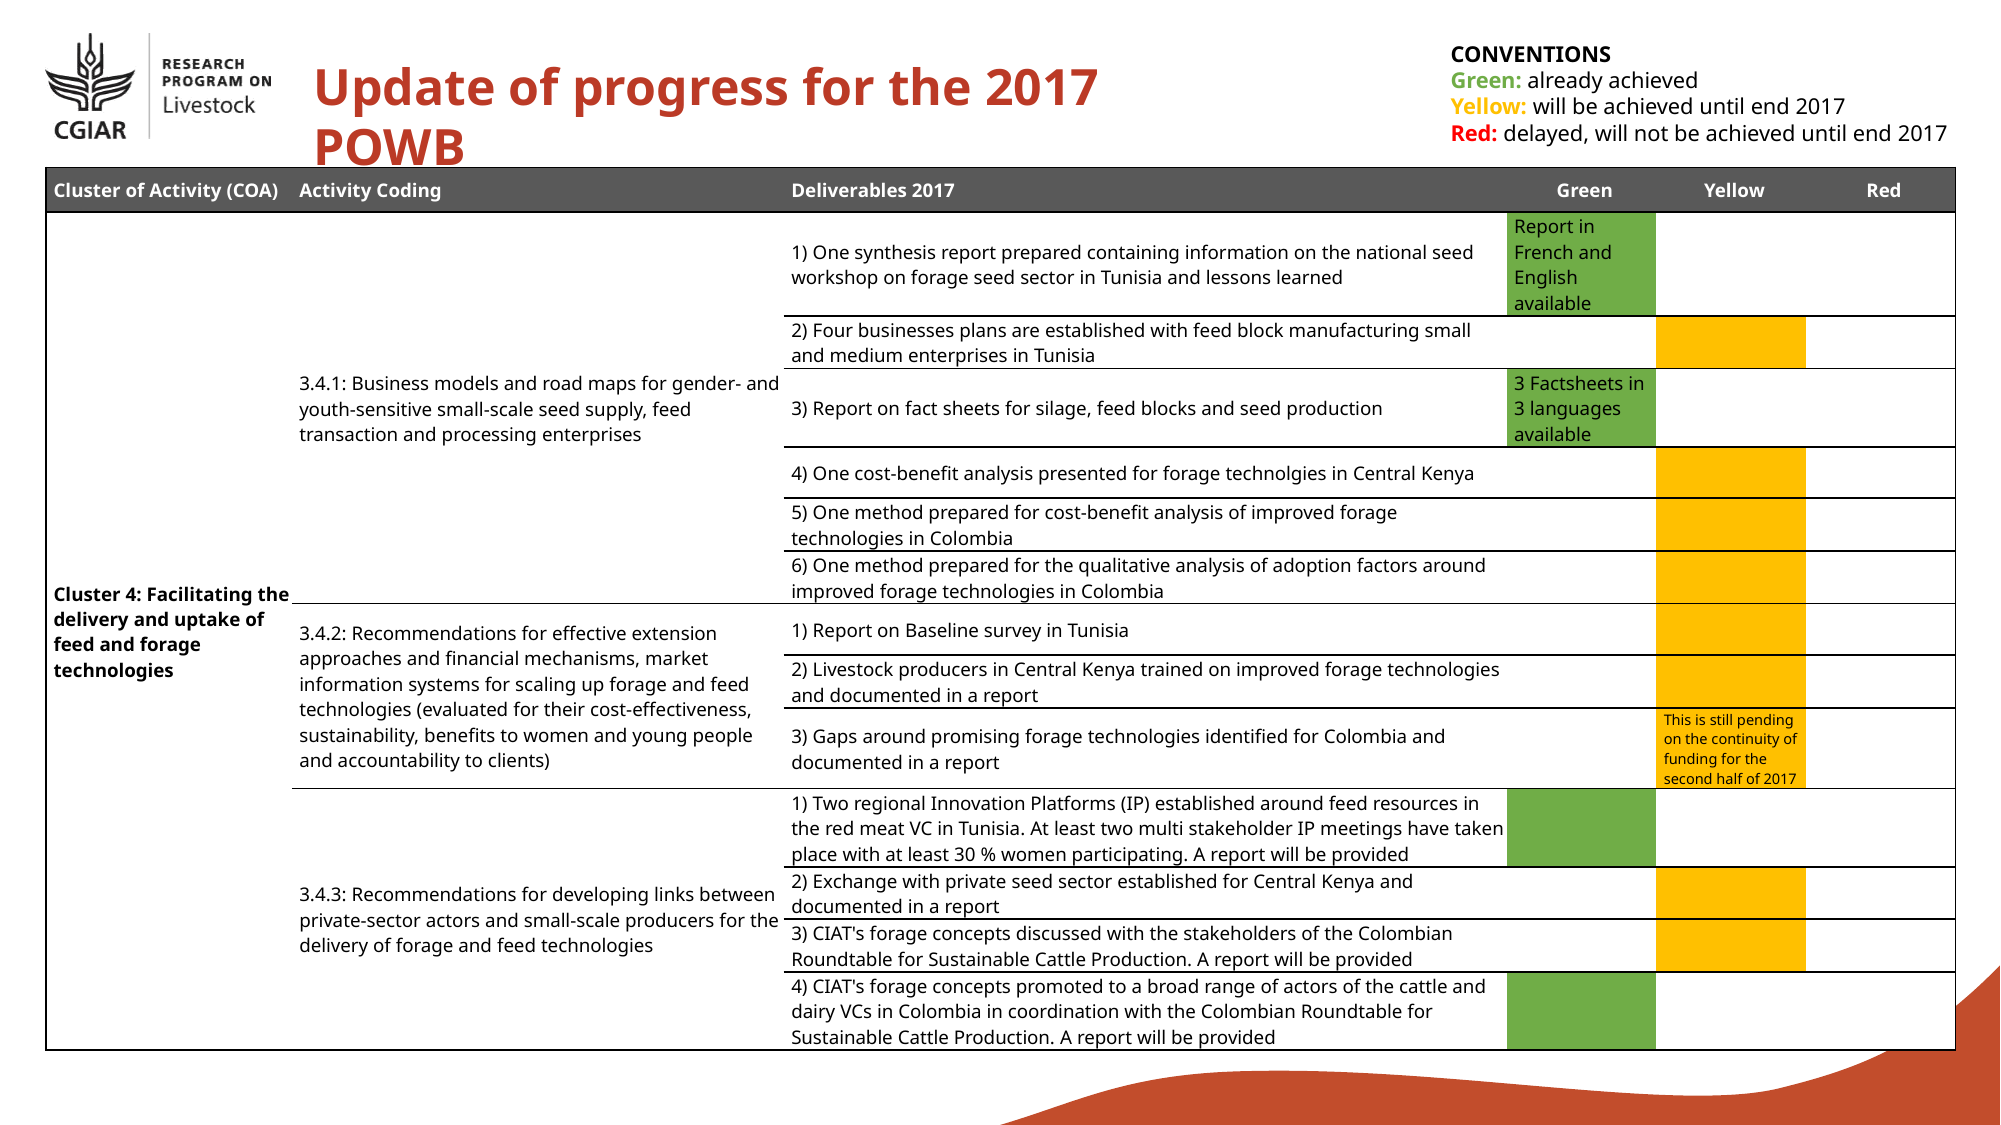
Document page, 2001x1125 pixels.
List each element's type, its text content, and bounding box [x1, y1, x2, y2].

table_cell 3) Report on fact sheets for silage, feed blocks and seed production [784, 369, 1507, 446]
table_cell [1806, 973, 1955, 1049]
table_cell [1656, 604, 1806, 654]
table_header Activity Coding [292, 168, 784, 211]
table_cell 1) Report on Baseline survey in Tunisia [784, 604, 1507, 654]
table_cell [1806, 789, 1955, 866]
table_cell [1806, 448, 1955, 497]
table_cell [1806, 369, 1955, 446]
table_cell 3.4.3: Recommendations for developing links between private-sector actors and small-scale producers for the delivery of forage and feed technologies [292, 789, 784, 1049]
table_cell [1806, 709, 1955, 788]
text_box CONVENTIONS Green: already achieved Yellow: will be achieved until end 2017 Red: delayed, will not be achieved until end 2017 [1435, 33, 1964, 153]
table_cell [1806, 868, 1955, 918]
table_cell 1) Two regional Innovation Platforms (IP) established around feed resources in the red meat VC in Tunisia. At least two multi stakeholder IP meetings have taken place with at least 30 % women participating. A report will be provided [784, 789, 1507, 866]
table_cell [1656, 213, 1806, 315]
table_cell [1656, 317, 1806, 368]
text_box Update of progress for the 2017 POWB [298, 48, 1215, 183]
table_header Deliverables 2017 [784, 168, 1507, 211]
table_cell [1806, 317, 1955, 368]
table_cell [1806, 920, 1955, 971]
table_cell 3) Gaps around promising forage technologies identified for Colombia and documented in a report [784, 709, 1507, 788]
table_cell [1507, 709, 1656, 788]
table_cell [1507, 920, 1656, 971]
table_cell 6) One method prepared for the qualitative analysis of adoption factors around improved forage technologies in Colombia [784, 552, 1507, 603]
table_cell 2) Exchange with private seed sector established for Central Kenya and documented in a report [784, 868, 1507, 918]
table_cell 3.4.2: Recommendations for effective extension approaches and financial mechanisms, market information systems for scaling up forage and feed technologies (evaluated for their cost-effectiveness, sustainability, benefits to women and young people and accountability to clients) [292, 604, 784, 788]
table_cell [1806, 552, 1955, 603]
table_cell [1656, 789, 1806, 866]
table_cell [1656, 369, 1806, 446]
table_cell [1507, 868, 1656, 918]
table_cell [1656, 656, 1806, 707]
table_cell 3.4.1: Business models and road maps for gender- and youth-sensitive small-scale seed supply, feed transaction and processing enterprises [292, 213, 784, 603]
table_cell 4) One cost-benefit analysis presented for forage technolgies in Central Kenya [784, 448, 1507, 497]
table_cell [1656, 920, 1806, 971]
table_cell [1656, 448, 1806, 497]
table_cell [1656, 868, 1806, 918]
table_cell [1507, 656, 1656, 707]
table_cell [1507, 448, 1656, 497]
table_cell [1507, 789, 1656, 866]
table_cell [1656, 499, 1806, 550]
table_cell Cluster 4: Facilitating the delivery and uptake of feed and forage technologies [47, 213, 292, 1049]
table_cell 2) Four businesses plans are established with feed block manufacturing small and medium enterprises in Tunisia [784, 317, 1507, 368]
table_cell [1806, 604, 1955, 654]
table_cell [1507, 604, 1656, 654]
table_header Cluster of Activity (COA) [47, 168, 292, 211]
table_cell 3) CIAT's forage concepts discussed with the stakeholders of the Colombian Roundtable for Sustainable Cattle Production. A report will be provided [784, 920, 1507, 971]
table_cell [1507, 973, 1656, 1049]
table_cell [1656, 552, 1806, 603]
table_cell [1507, 552, 1656, 603]
table_header Yellow [1656, 168, 1806, 211]
table_cell Report in French and English available [1507, 213, 1656, 315]
table_cell 1) One synthesis report prepared containing information on the national seed workshop on forage seed sector in Tunisia and lessons learned [784, 213, 1507, 315]
table_cell [1656, 973, 1806, 1049]
table_header Green [1507, 168, 1656, 211]
table_cell [1806, 213, 1955, 315]
table_cell [1507, 317, 1656, 368]
table_header Red [1806, 168, 1955, 211]
table_cell 2) Livestock producers in Central Kenya trained on improved forage technologies and documented in a report [784, 656, 1507, 707]
table_cell 4) CIAT's forage concepts promoted to a broad range of actors of the cattle and dairy VCs in Colombia in coordination with the Colombian Roundtable for Sustainable Cattle Production. A report will be provided [784, 973, 1507, 1049]
table_cell 5) One method prepared for cost-benefit analysis of improved forage technologies in Colombia [784, 499, 1507, 550]
table_cell 3 Factsheets in 3 languages available [1507, 369, 1656, 446]
table_cell This is still pending on the continuity of funding for the second half of 2017 [1656, 709, 1806, 788]
table_cell [1507, 499, 1656, 550]
table_cell [1806, 656, 1955, 707]
picture [45, 33, 271, 139]
table_cell [1806, 499, 1955, 550]
